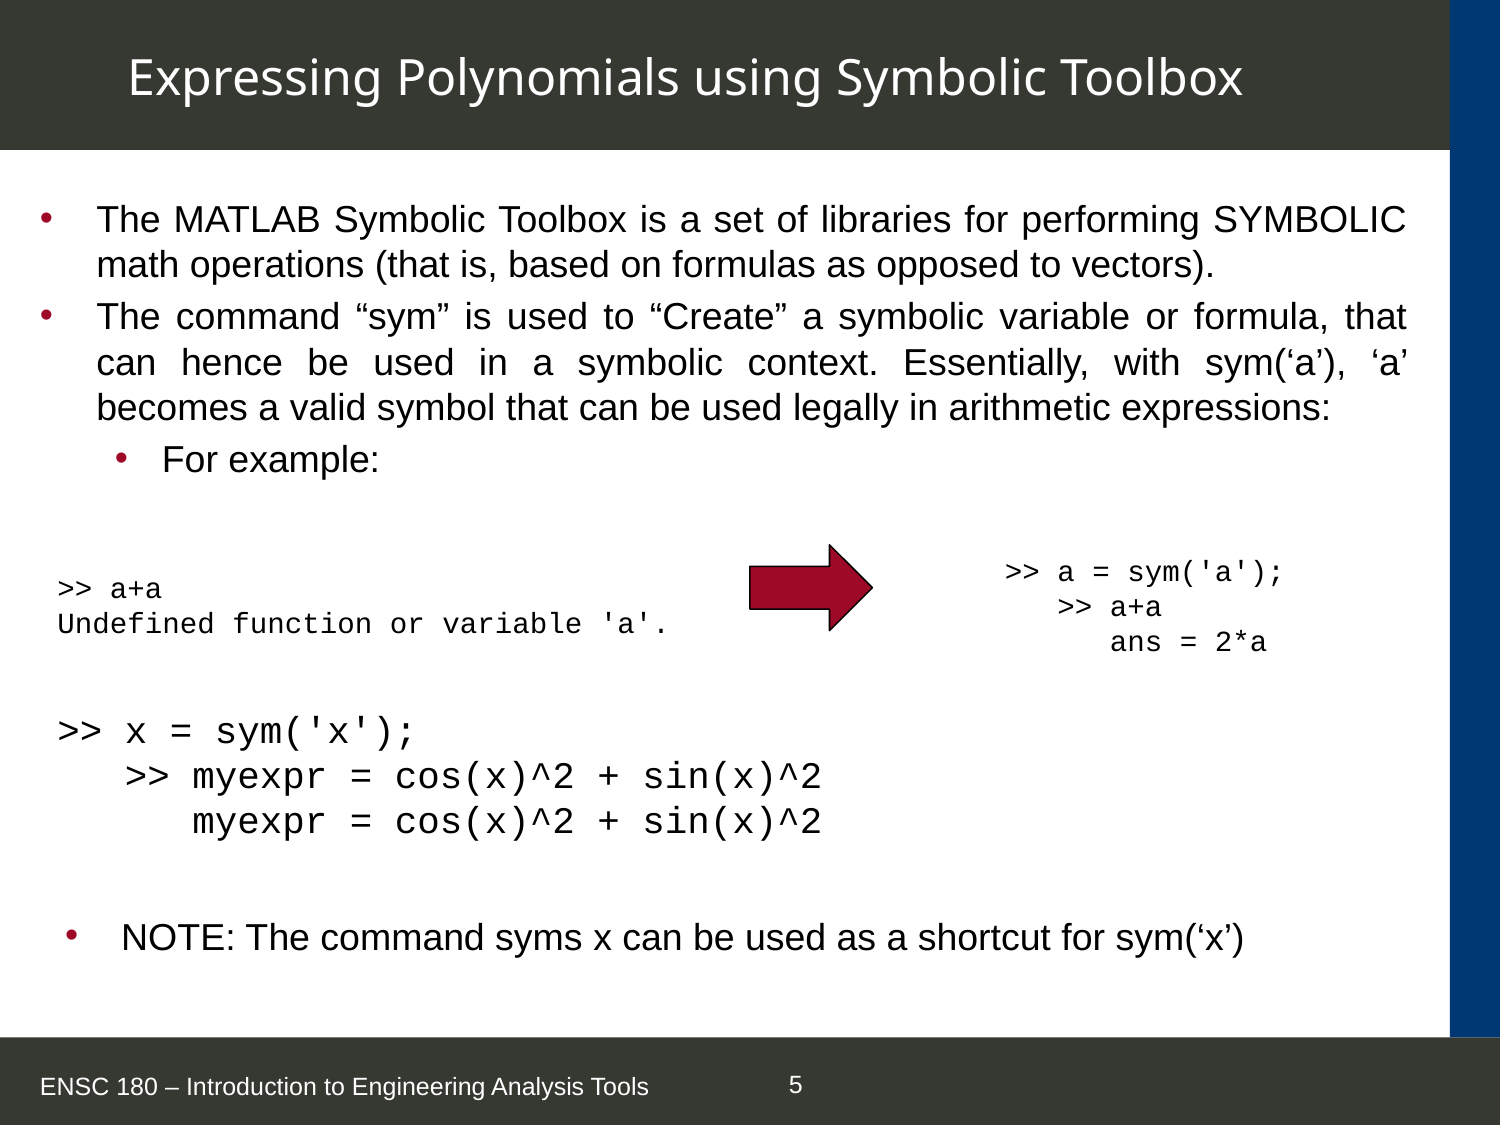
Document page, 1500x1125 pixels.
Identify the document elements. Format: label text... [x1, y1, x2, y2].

text_box >> a+a Undefined function or variable 'a'. [42, 562, 693, 648]
title Expressing Polynomials using Symbolic Toolbox [112, 37, 1451, 138]
text_box [749, 544, 873, 631]
footer ENSC 180 – Introduction to Engineering Analysis Tools [24, 1062, 678, 1108]
text_box >> a = sym('a'); >> a+a ans = 2*a [989, 544, 1413, 665]
text_box >> x = sym('x'); >> myexpr = cos(x)^2 + sin(x)^2 myexpr = cos(x)^2 + sin(x)^2 [42, 698, 948, 848]
list The MATLAB Symbolic Toolbox is a set of libraries for performing SYMBOLIC math operations (that is, based on formulas as opposed to vectors). The command “sym” is used to “Create” a symbolic variable or formula, that can hence be used in a symbolic context. Essentially, with sym(‘a’), ‘a’ becomes a valid symbol that can be used legally in arithmetic expressions: For example: [24, 187, 1423, 873]
text_box NOTE: The command syms x can be used as a shortcut for sym(‘x’) [49, 905, 1448, 1000]
